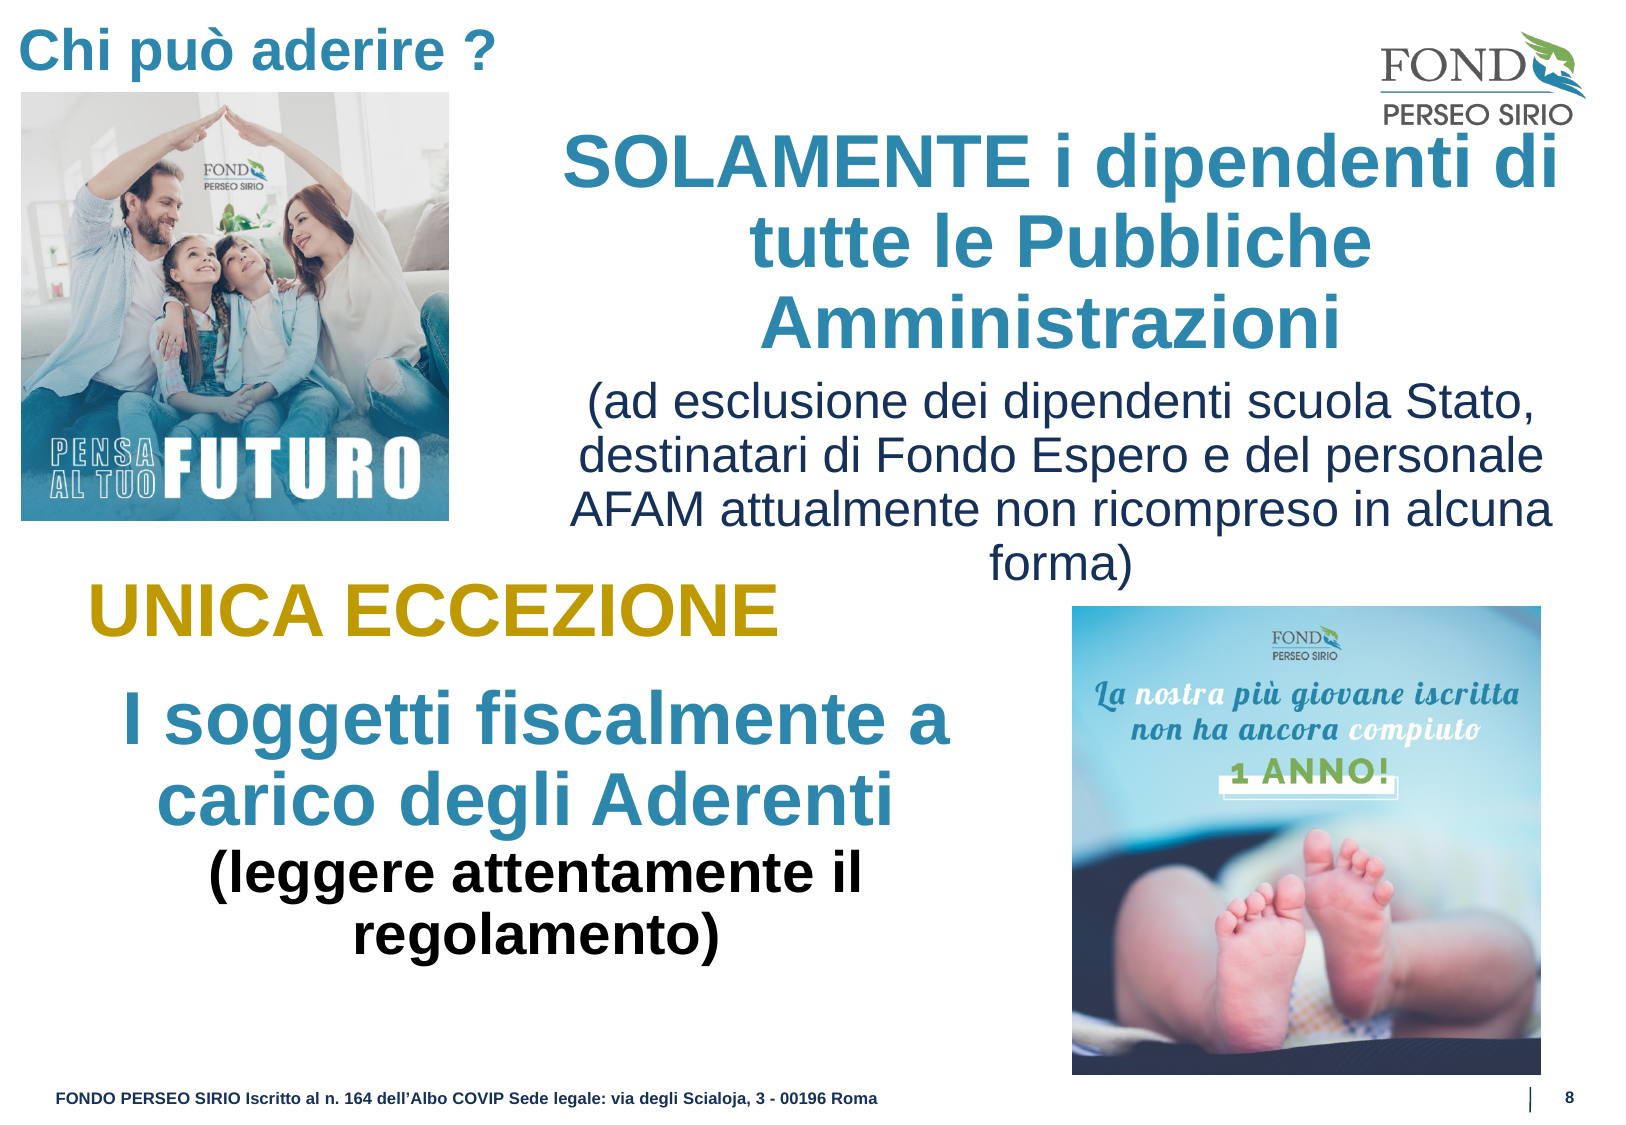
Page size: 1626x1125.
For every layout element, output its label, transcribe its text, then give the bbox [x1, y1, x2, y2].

text_box I soggetti fiscalmente a carico degli Aderenti (leggere attentamente il regolamento) [14, 672, 986, 975]
footer FONDO PERSEO SIRIO Iscritto al n. 164 dell’Albo COVIP Sede legale: via degli Scialoja, 3 - 00196 Roma [40, 1082, 1504, 1125]
picture [20, 92, 450, 521]
text_box UNICA ECCEZIONE [21, 553, 848, 659]
title Chi può aderire ? [3, 0, 1169, 91]
slide_number 8 [1522, 1081, 1590, 1125]
list SOLAMENTE i dipendenti di tutte le Pubbliche Amministrazioni (ad esclusione dei dipendenti scuola Stato, destinatari di Fondo Espero e del personale AFAM attualmente non ricompreso in alcuna forma) [456, 79, 1593, 502]
picture [1072, 606, 1541, 1076]
picture [1379, 31, 1586, 79]
